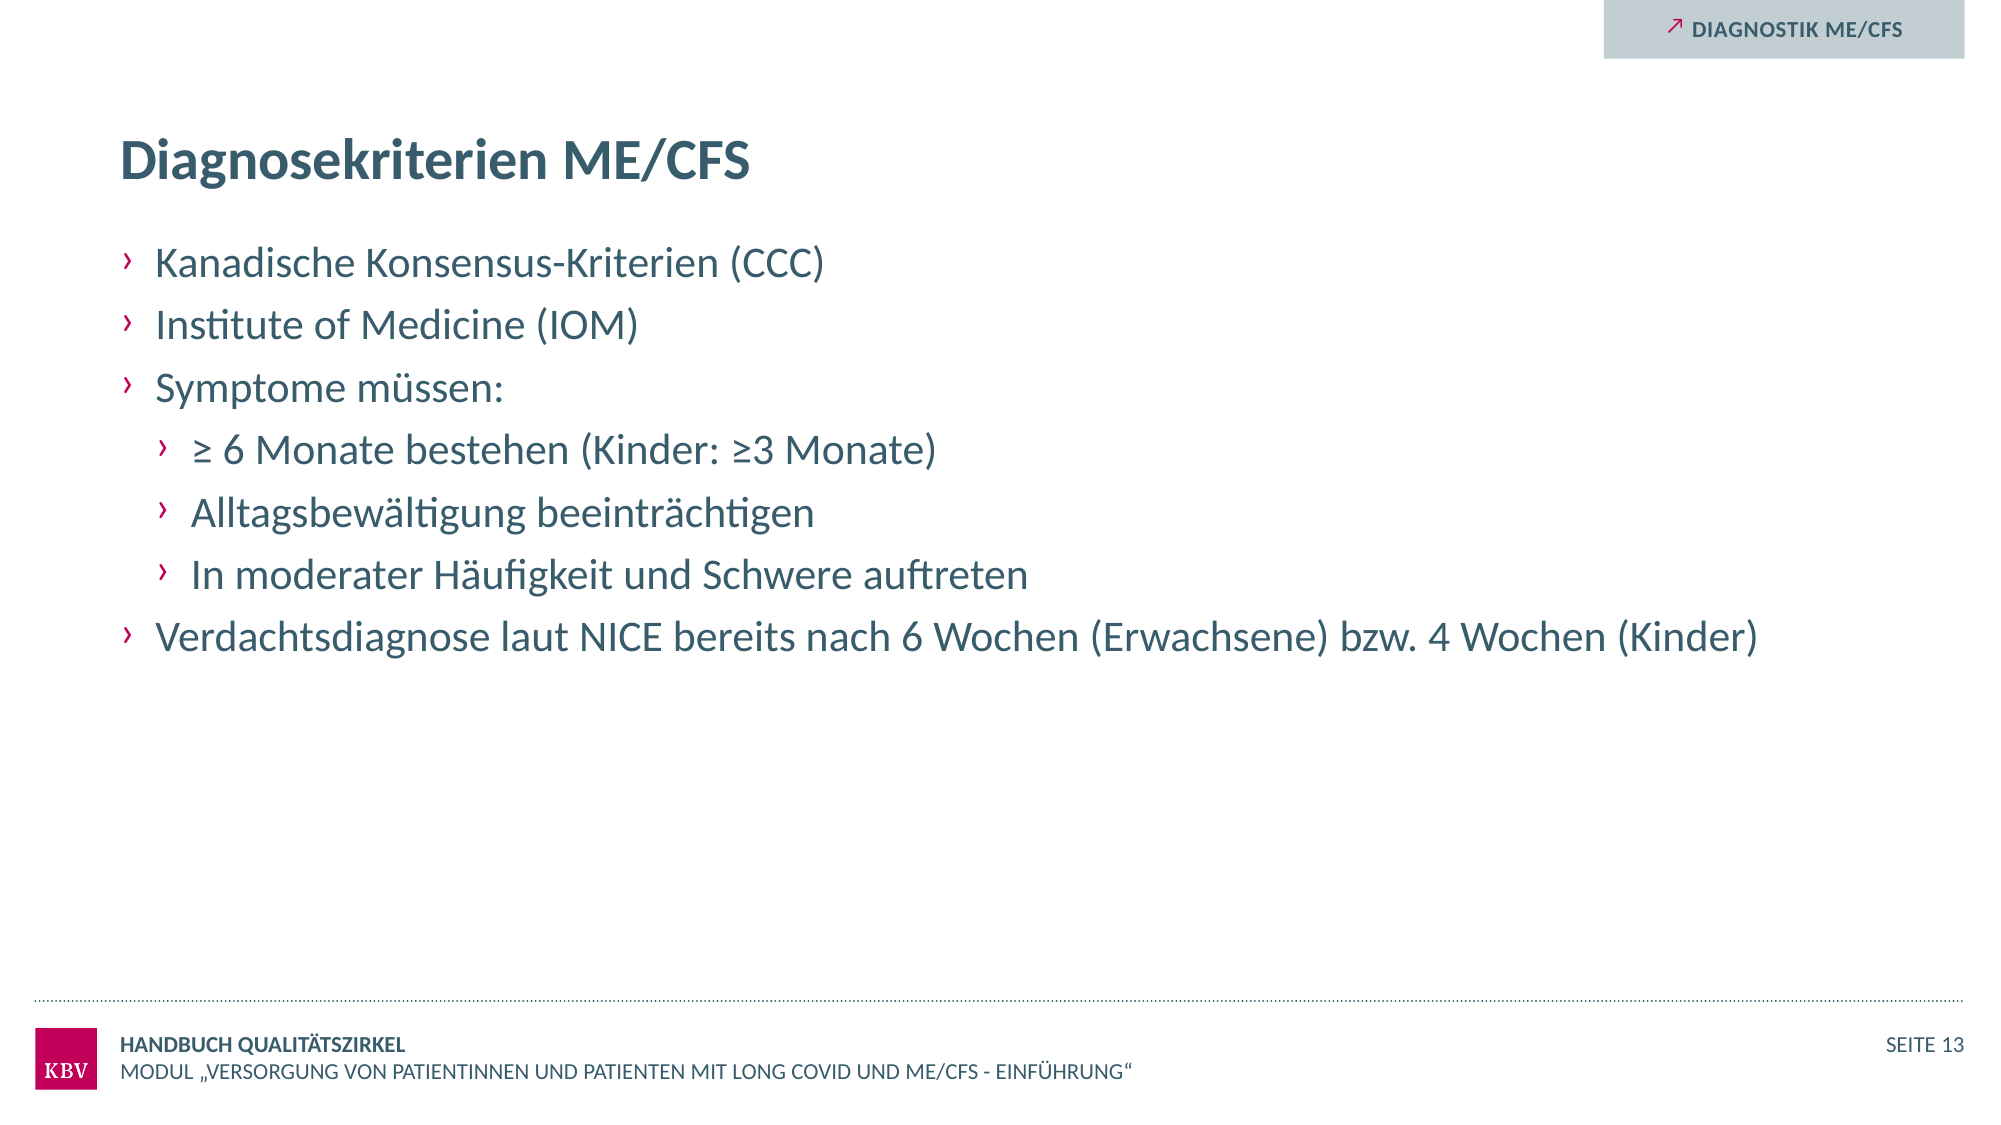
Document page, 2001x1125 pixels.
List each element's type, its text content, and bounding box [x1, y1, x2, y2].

footer Handbuch Qualitätszirkel [120, 1030, 1668, 1057]
slide_number Modul „Versorgung von Patientinnen und Patienten mit Long COVID und ME/CFS - Einführung“ [120, 1057, 1668, 1084]
slide_number Seite 13 [1787, 1030, 1965, 1057]
title Diagnosekriterien ME/CFS [120, 129, 1880, 201]
list Kanadische Konsensus-Kriterien (CCC) Institute of Medicine (IOM) Symptome müssen: ≥ 6 Monate bestehen (Kinder: ≥3 Monate) Alltagsbewältigung beeinträchtigen In moderater Häufigkeit und Schwere auftreten Verdachtsdiagnose laut NICE bereits nach 6 Wochen (Erwachsene) bzw. 4 Wochen (Kinder) [120, 237, 1880, 945]
list Diagnostik ME/CFS [1603, 0, 1965, 59]
